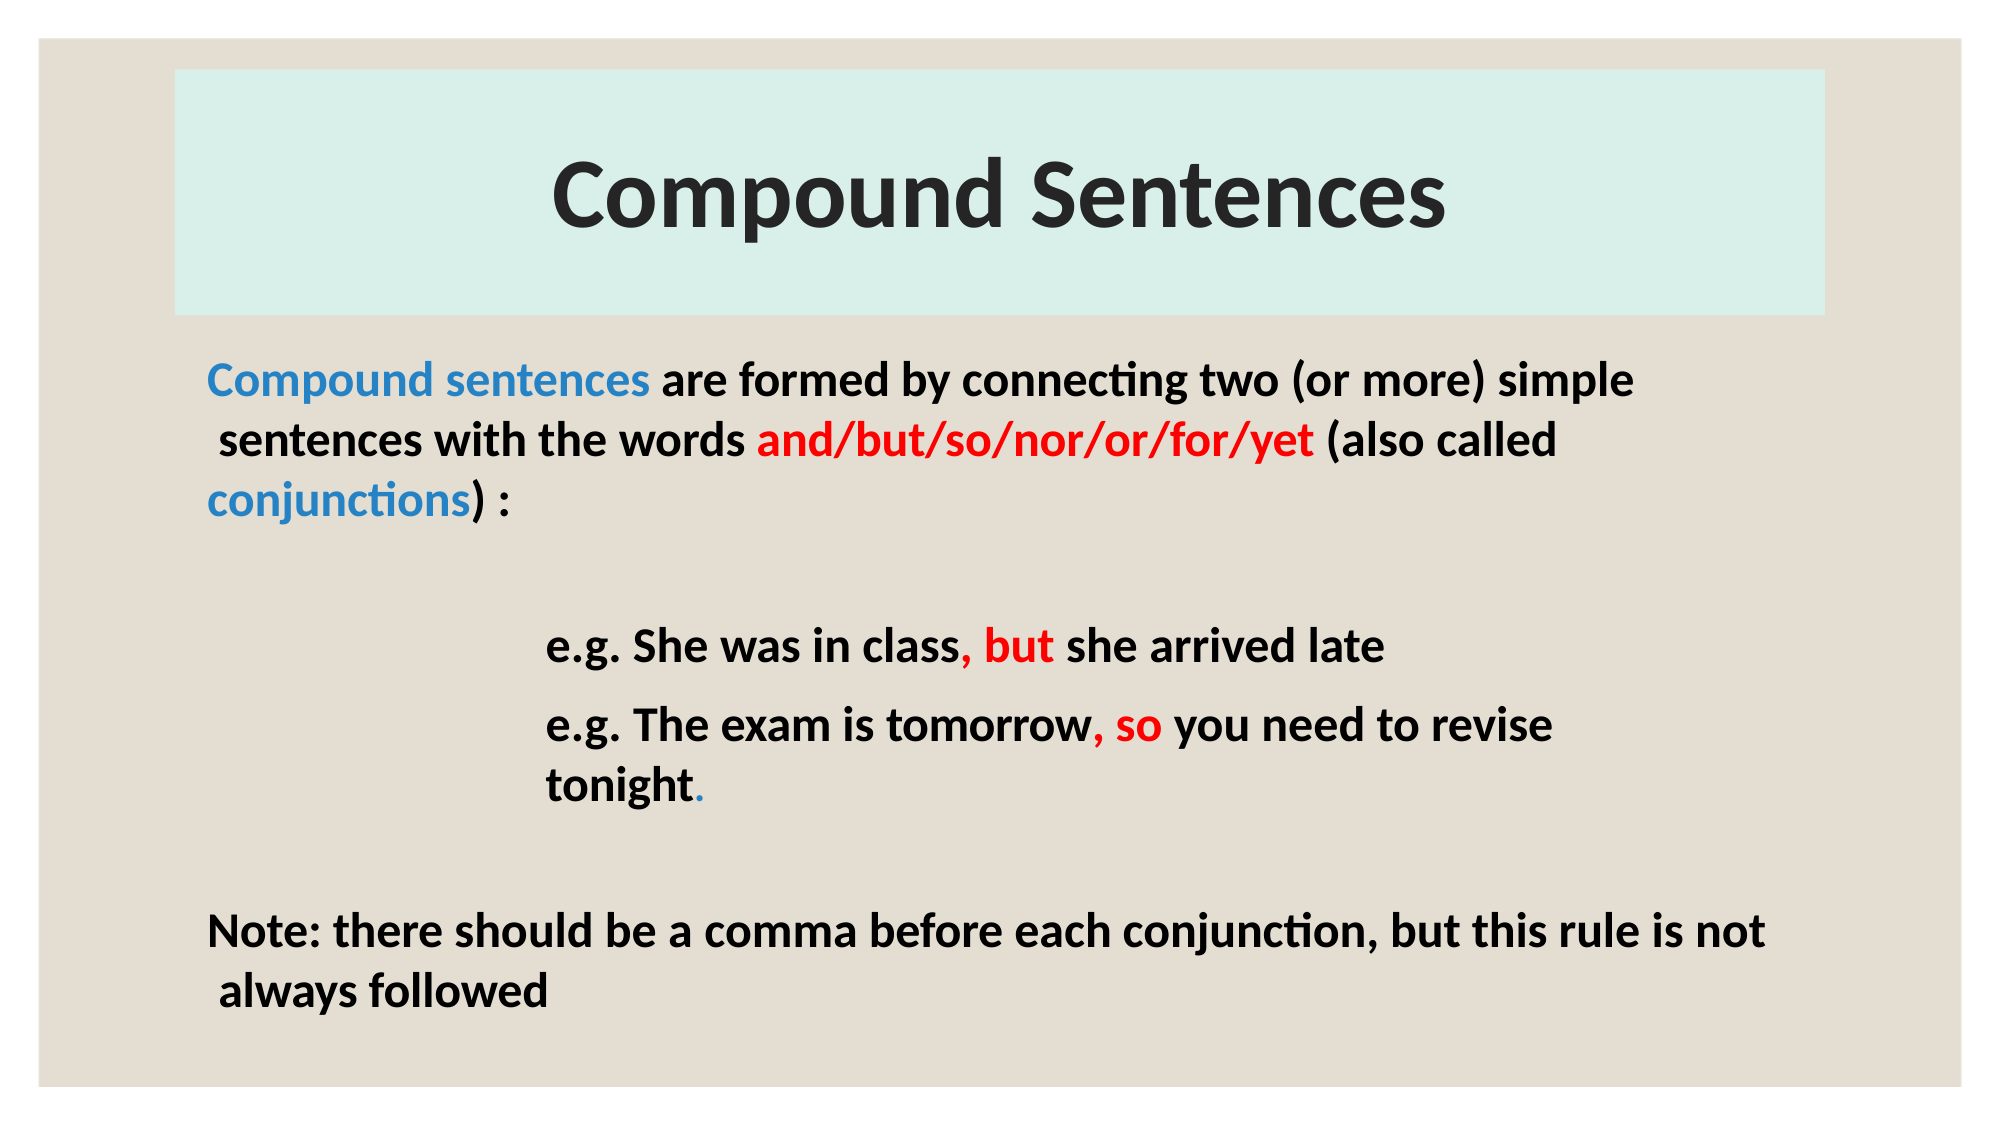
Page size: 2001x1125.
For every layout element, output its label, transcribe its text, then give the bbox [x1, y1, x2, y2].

text_box Compound sentences are formed by connecting two (or more) simple sentences with the words and/but/so/nor/or/for/yet (also called conjunctions) : e.g. She was in class, but she arrived late e.g. The exam is tomorrow, so you need to revise tonight. Note: there should be a comma before each conjunction, but this rule is not always followed [204, 344, 1777, 1018]
picture [38, 38, 1962, 1087]
title Compound Sentences [174, 69, 1825, 316]
